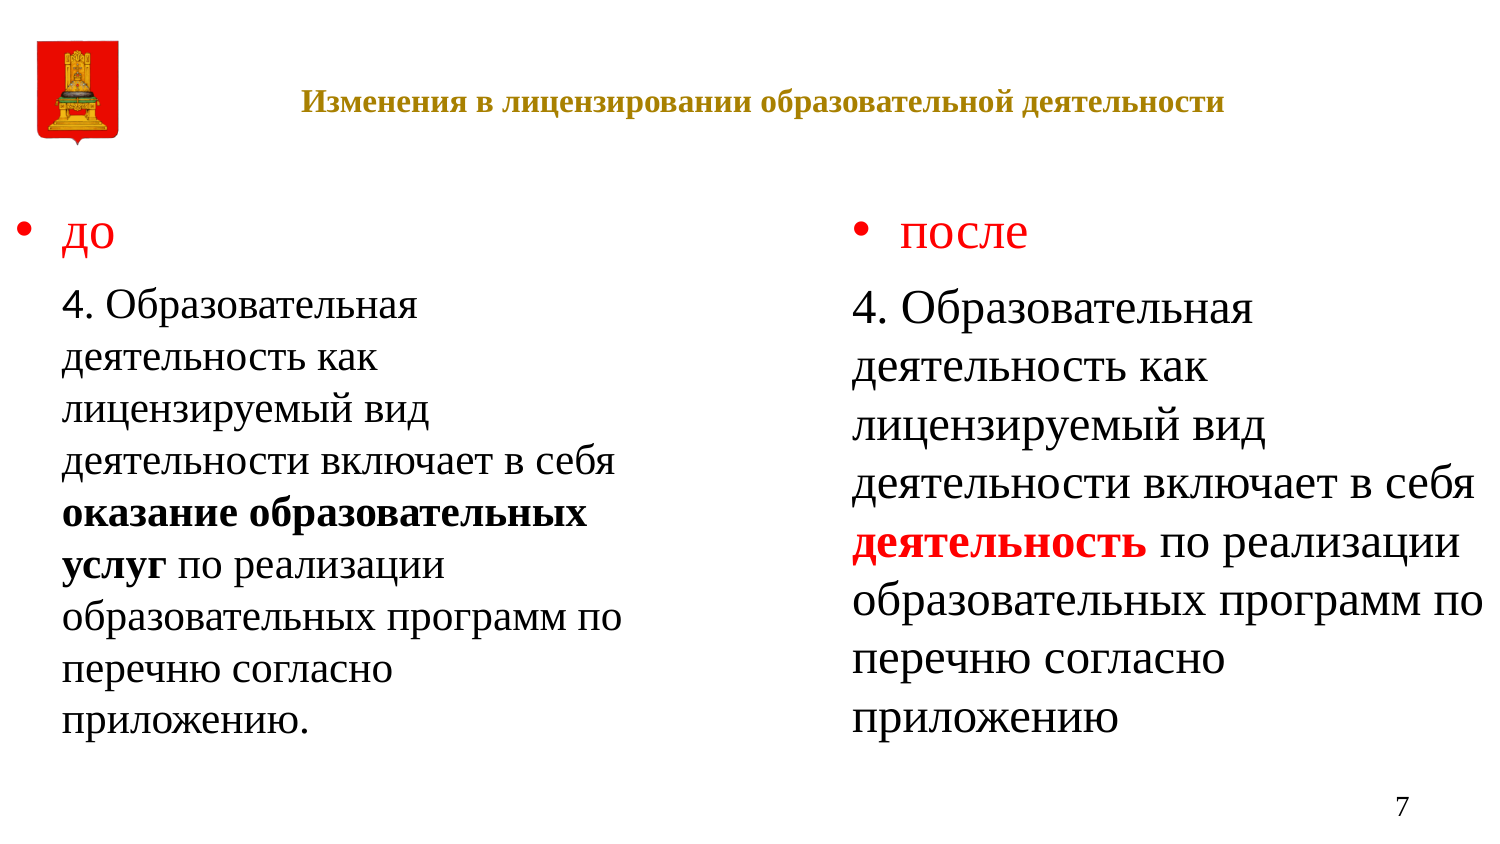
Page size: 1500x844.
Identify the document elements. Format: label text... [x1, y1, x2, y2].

text_box Изменения в лицензировании образовательной деятельности [129, 43, 1404, 115]
list 4. Образовательная деятельность как лицензируемый вид деятельности включает в себя деятельность по реализации образовательных программ по перечню согласно приложению [836, 267, 1500, 754]
list 4. Образовательная деятельность как лицензируемый вид деятельности включает в себя оказание образовательных услуг по реализации образовательных программ по перечню согласно приложению. [46, 267, 663, 754]
picture [34, 34, 125, 151]
slide_number 7 [1074, 782, 1425, 827]
list после [836, 188, 1500, 267]
list до [0, 188, 663, 268]
